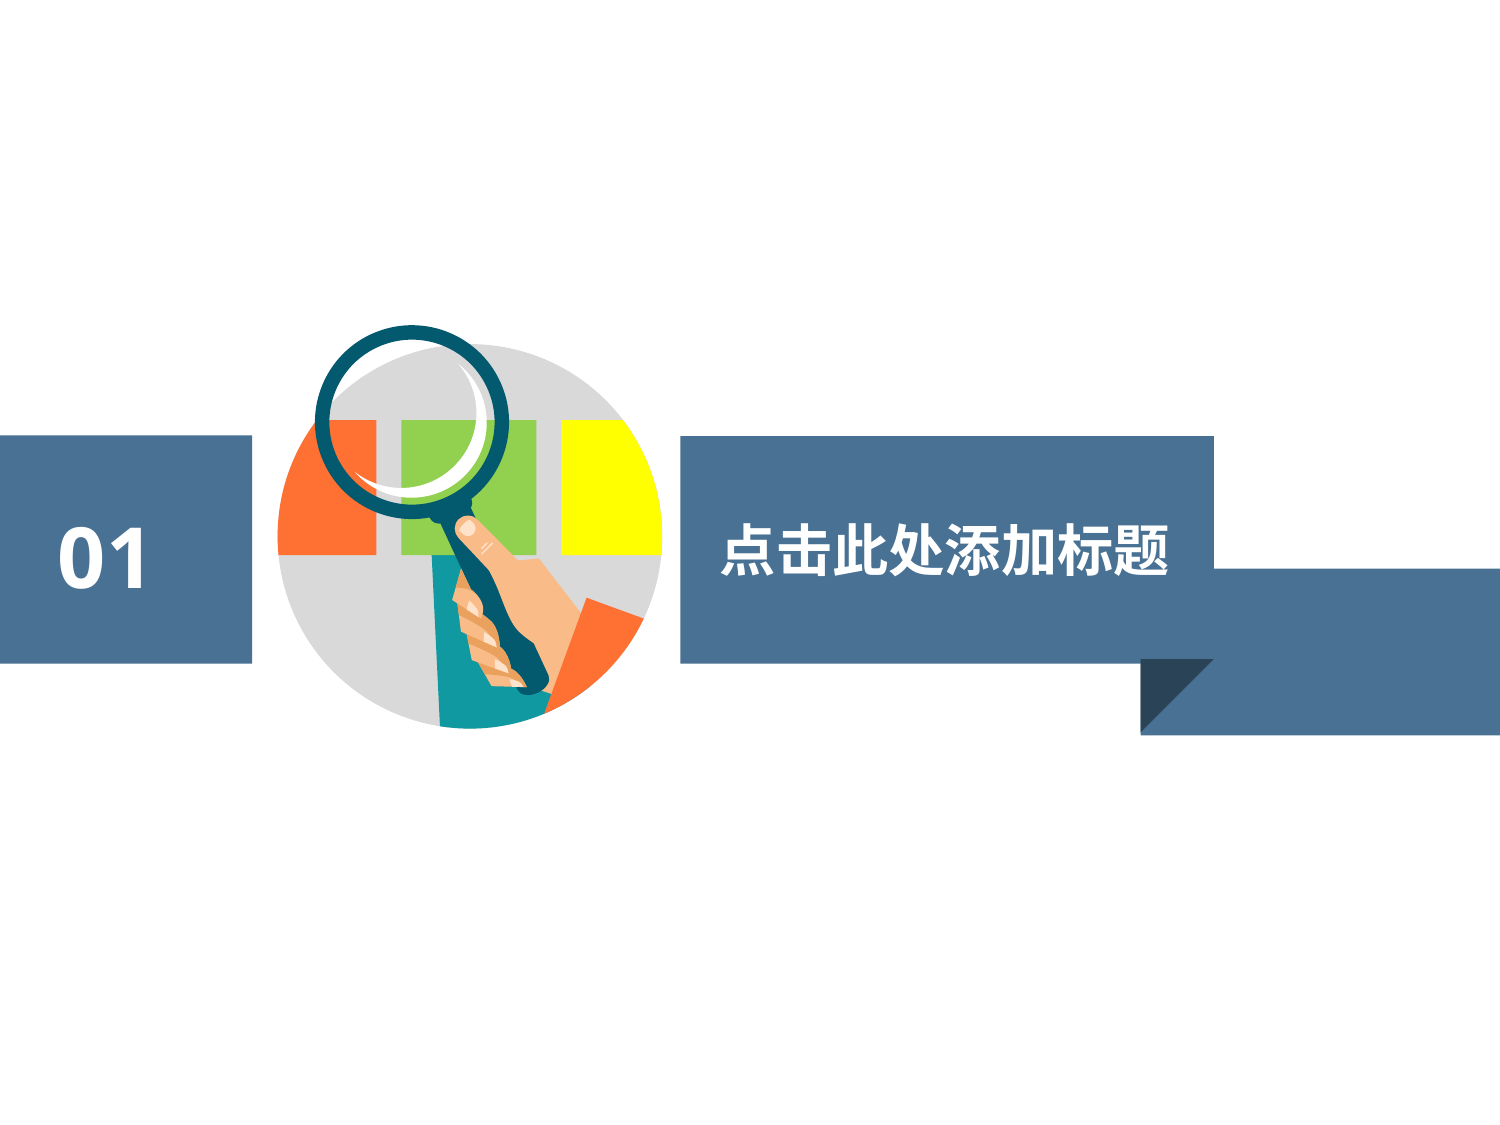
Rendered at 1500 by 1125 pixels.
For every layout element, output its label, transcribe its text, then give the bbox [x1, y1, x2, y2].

text_box 点击此处添加标题 [704, 507, 1205, 591]
text_box [1139, 658, 1217, 735]
text_box [1140, 568, 1500, 736]
text_box [0, 434, 253, 665]
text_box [277, 311, 663, 729]
text_box 01 [43, 497, 180, 613]
text_box [679, 435, 1215, 665]
